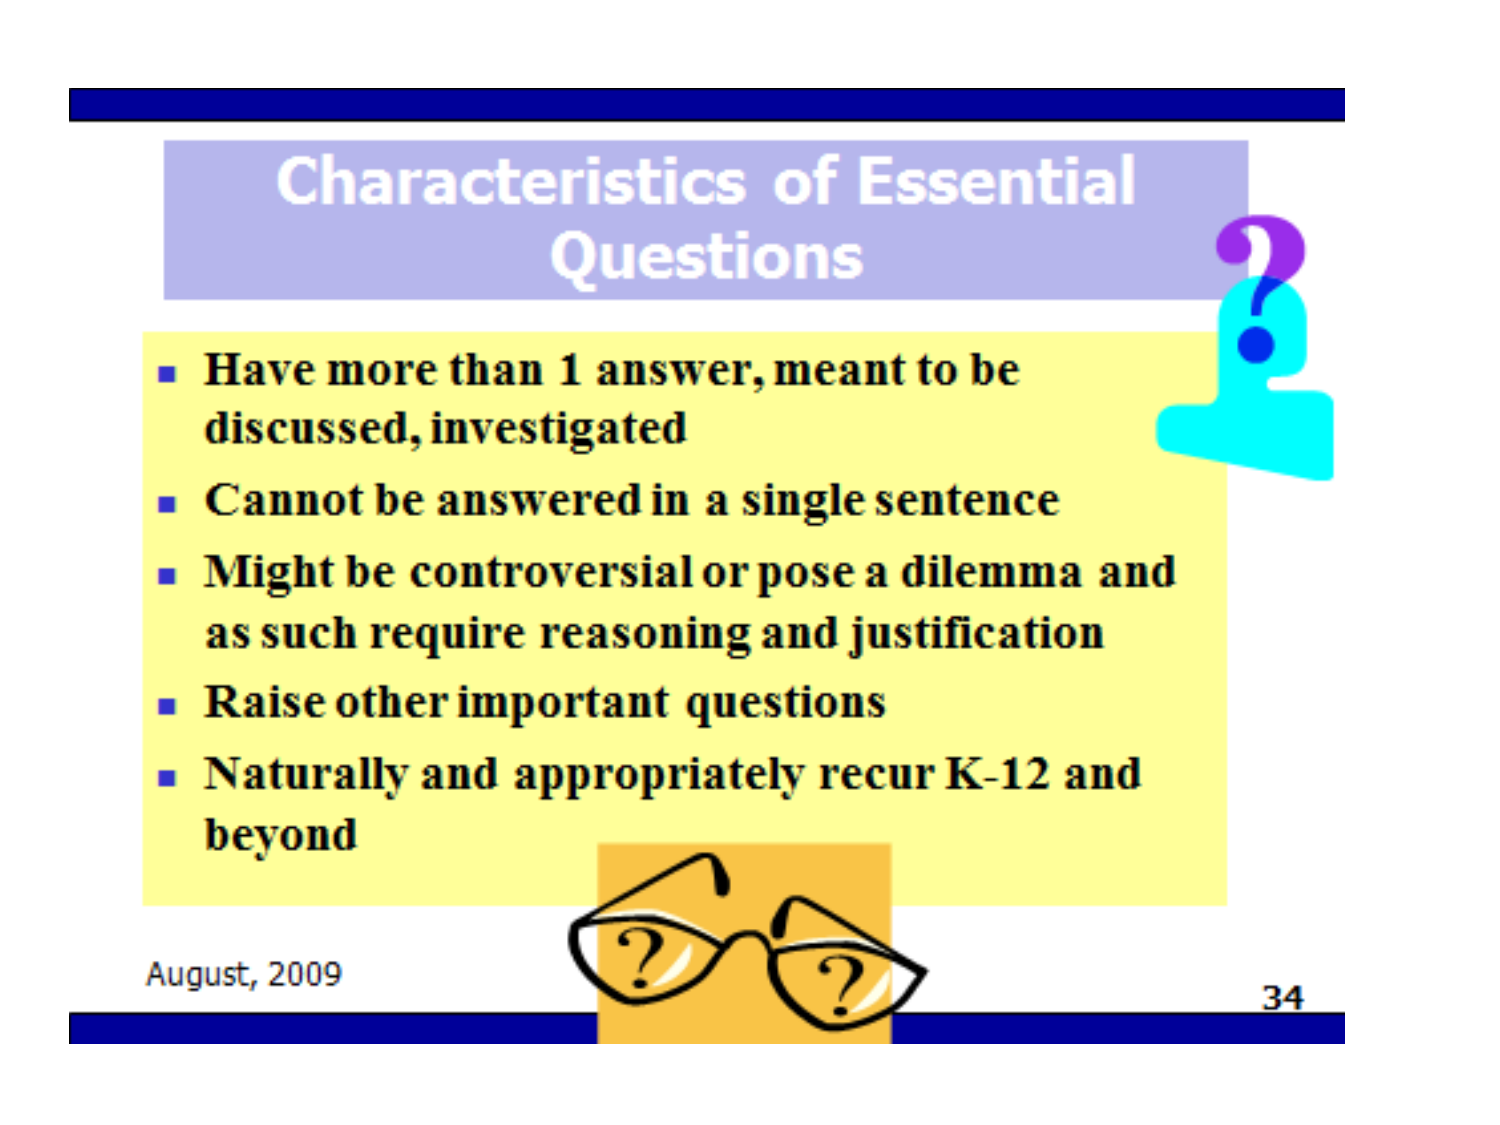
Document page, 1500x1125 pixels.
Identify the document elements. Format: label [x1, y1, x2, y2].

picture [68, 87, 1500, 1044]
